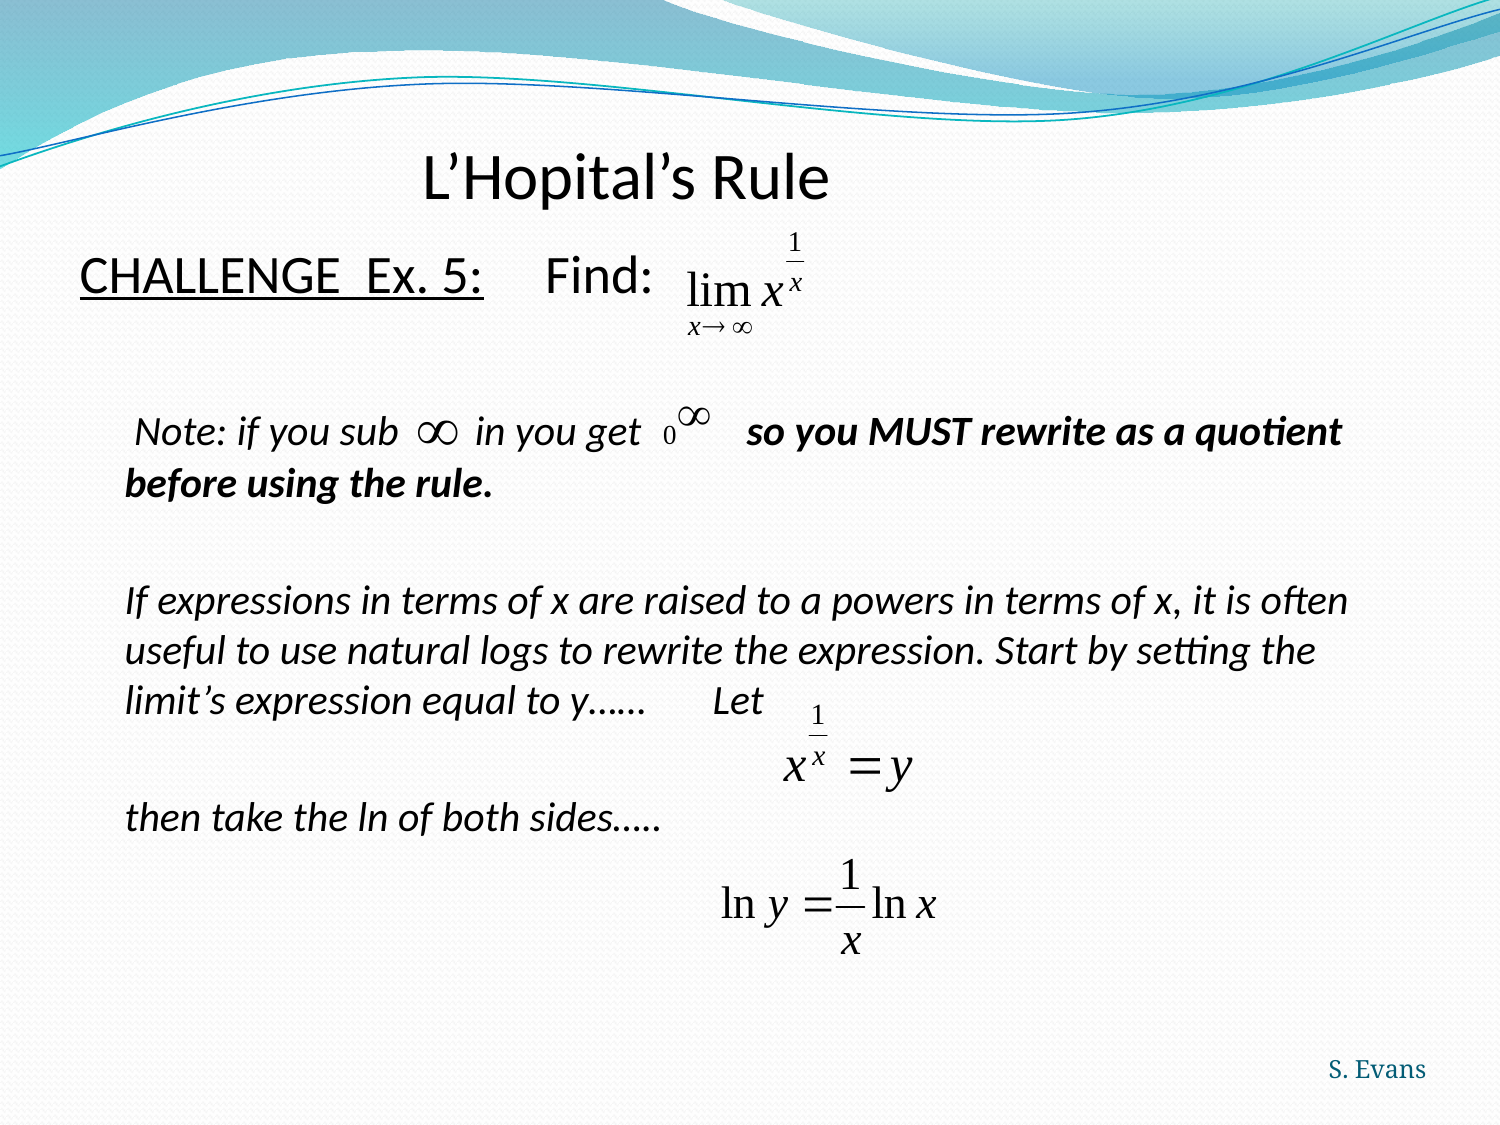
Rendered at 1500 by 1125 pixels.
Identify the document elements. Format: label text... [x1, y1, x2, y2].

text_box L’Hopital’s Rule [407, 125, 928, 221]
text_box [407, 408, 468, 459]
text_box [773, 692, 923, 804]
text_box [655, 396, 719, 457]
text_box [678, 219, 816, 349]
footer S. Evans [1328, 1023, 1441, 1084]
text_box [714, 845, 948, 965]
list CHALLENGE Ex. 5: Find: Note: if you sub in you get so you MUST rewrite as a quotient before using the rule. If expressions in terms of x are raised to a powers in terms of x, it is often useful to use natural logs to rewrite the expression. Start by setting the limit’s expression equal to y…… Let then take the ln of both sides….. [64, 231, 1425, 1038]
